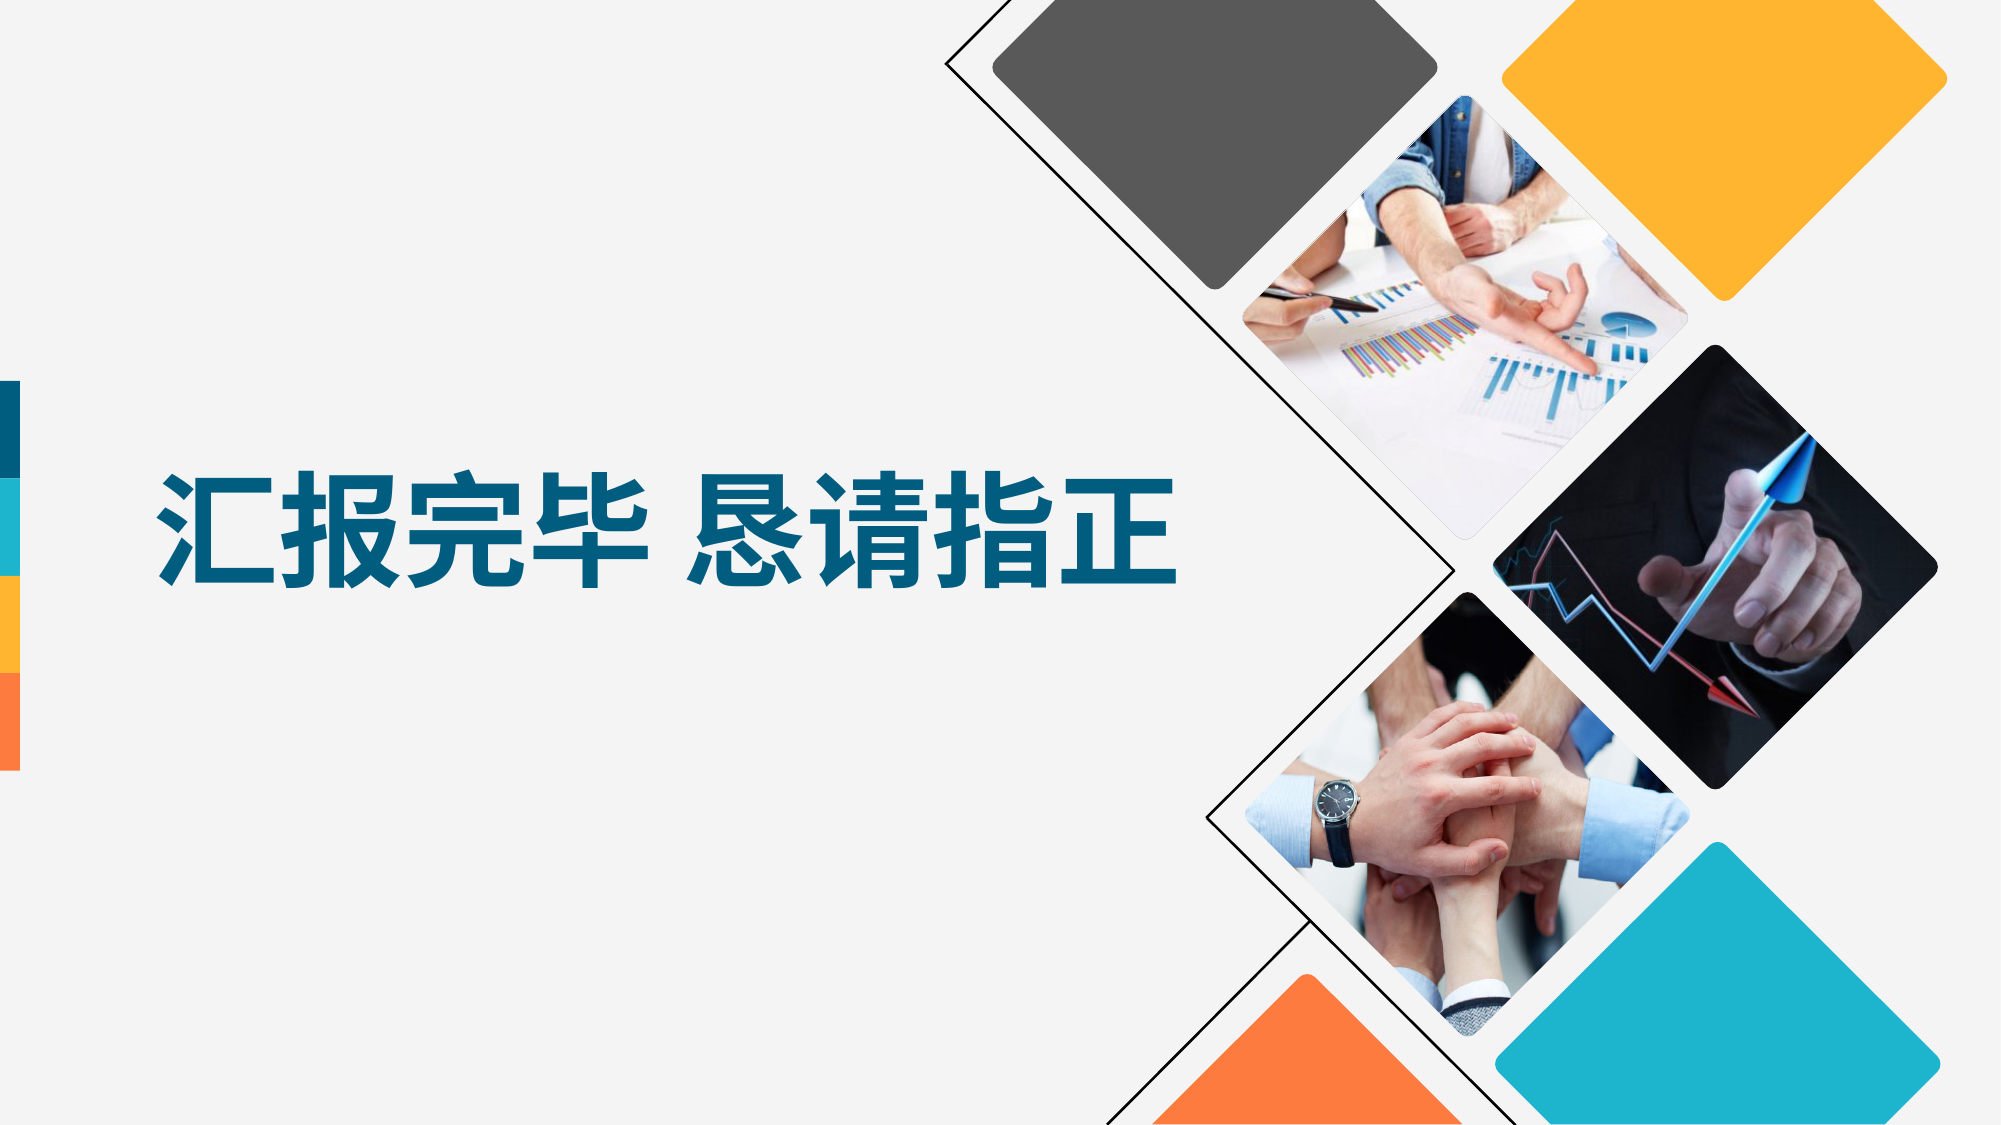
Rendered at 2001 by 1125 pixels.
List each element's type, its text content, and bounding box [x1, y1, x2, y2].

text_box [0, 380, 20, 478]
text_box [0, 478, 20, 575]
text_box [1495, 841, 1941, 1125]
text_box 汇报完毕 恳请指正 [138, 441, 1393, 614]
text_box [992, 0, 1438, 290]
text_box [0, 575, 20, 673]
text_box [1492, 344, 1938, 790]
text_box [1242, 94, 1688, 540]
text_box [1501, 0, 1948, 301]
text_box [1245, 592, 1691, 1037]
text_box [0, 673, 20, 771]
text_box [1151, 974, 1463, 1125]
